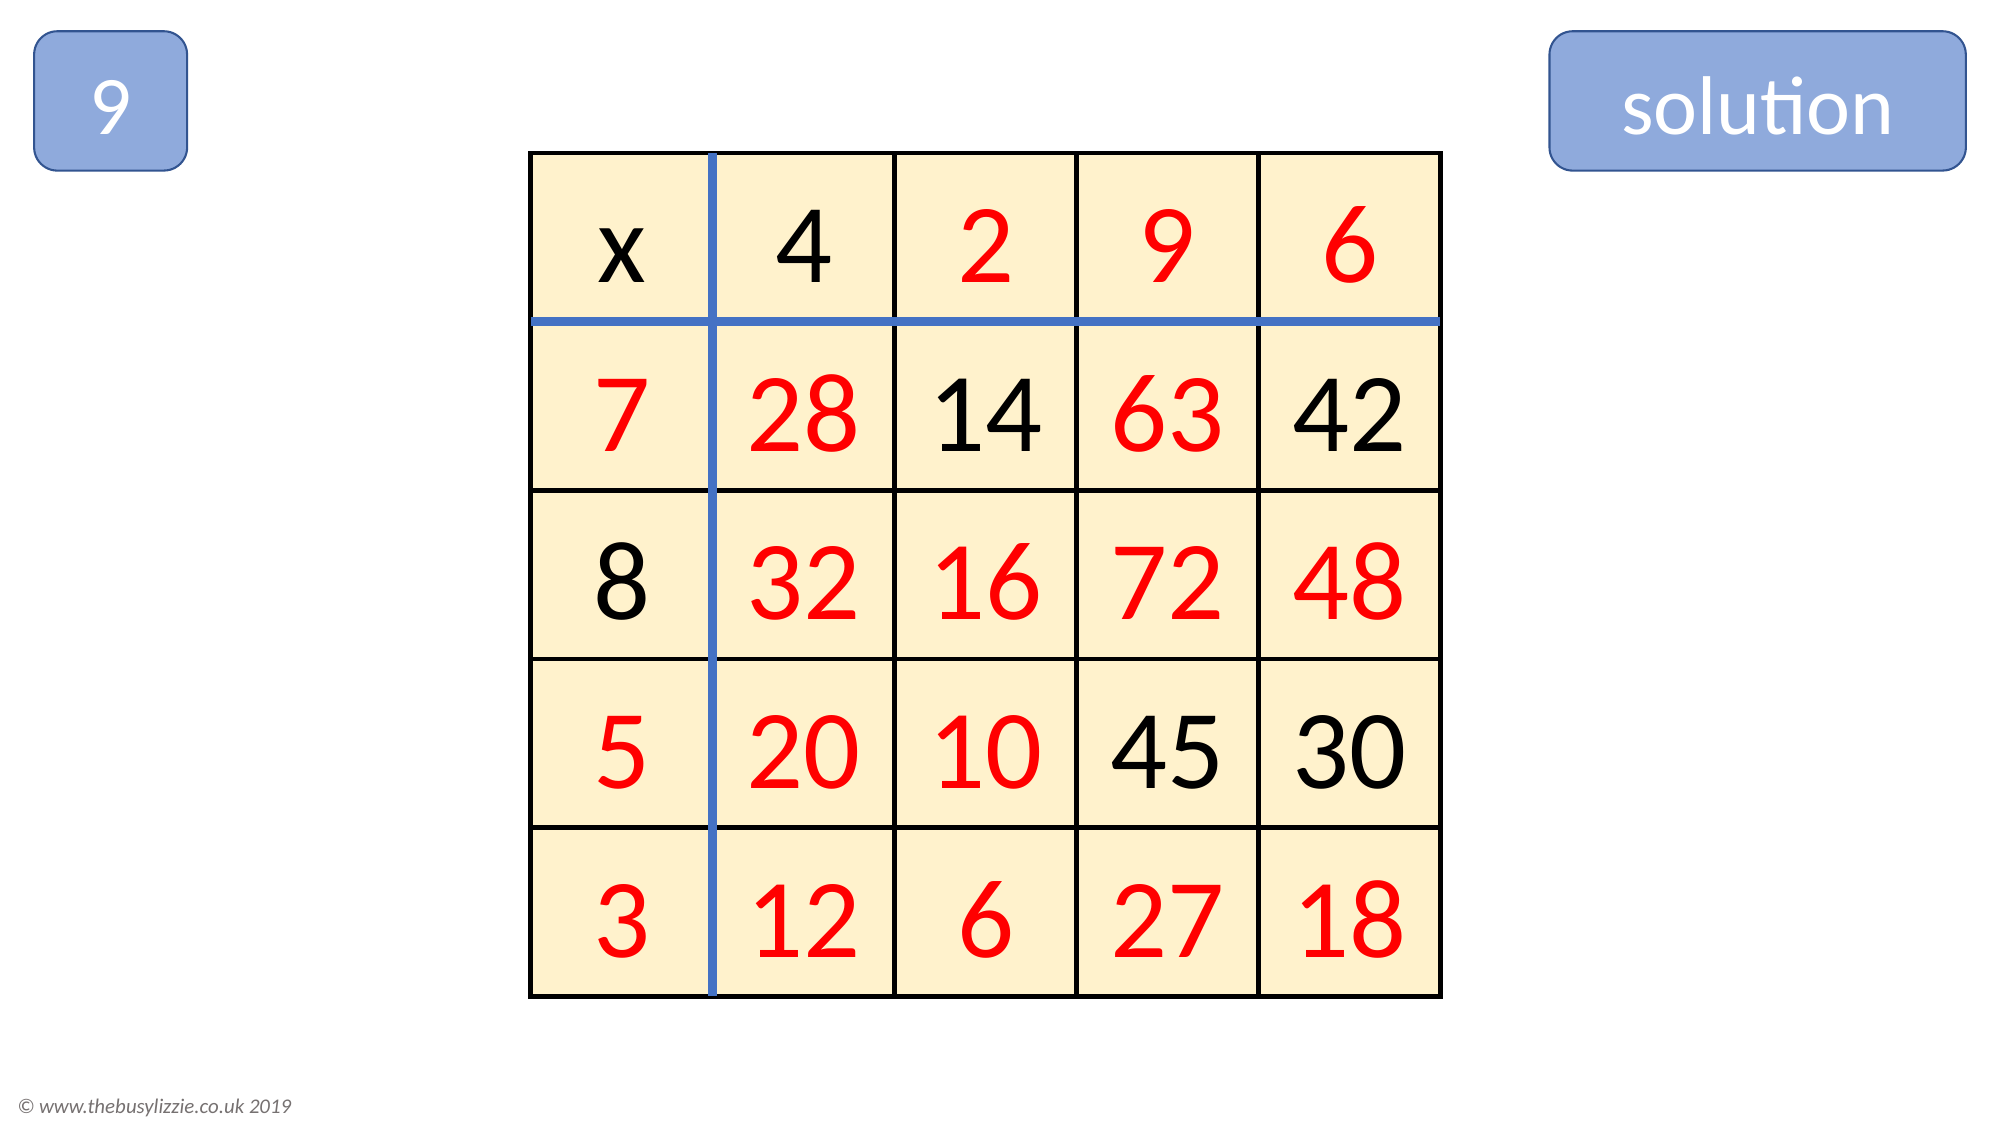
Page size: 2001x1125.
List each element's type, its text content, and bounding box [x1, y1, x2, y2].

text_box solution [1548, 30, 1967, 172]
text_box 9 [33, 30, 189, 172]
text_box © www.thebusylizzie.co.uk 2019 [2, 1085, 312, 1125]
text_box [530, 152, 1441, 997]
